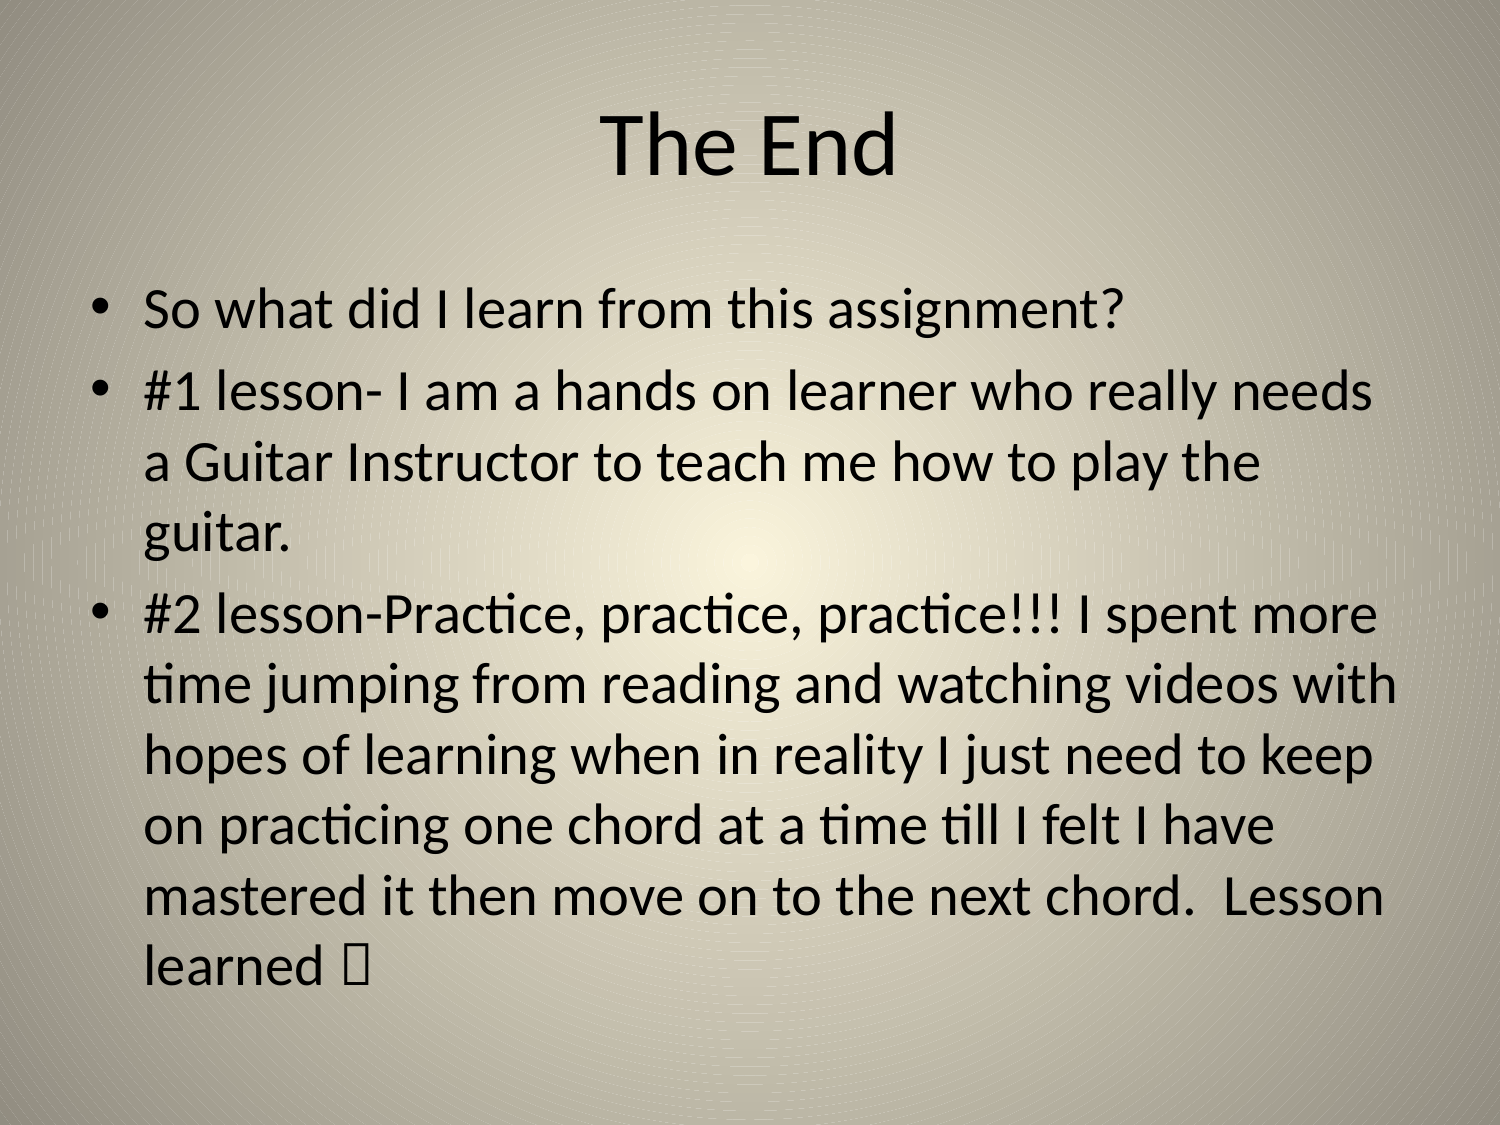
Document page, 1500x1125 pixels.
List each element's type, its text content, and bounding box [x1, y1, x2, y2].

title The End [75, 45, 1425, 233]
list So what did I learn from this assignment? #1 lesson- I am a hands on learner who really needs a Guitar Instructor to teach me how to play the guitar. #2 lesson-Practice, practice, practice!!! I spent more time jumping from reading and watching videos with hopes of learning when in reality I just need to keep on practicing one chord at a time till I felt I have mastered it then move on to the next chord. Lesson learned  [75, 262, 1425, 1005]
